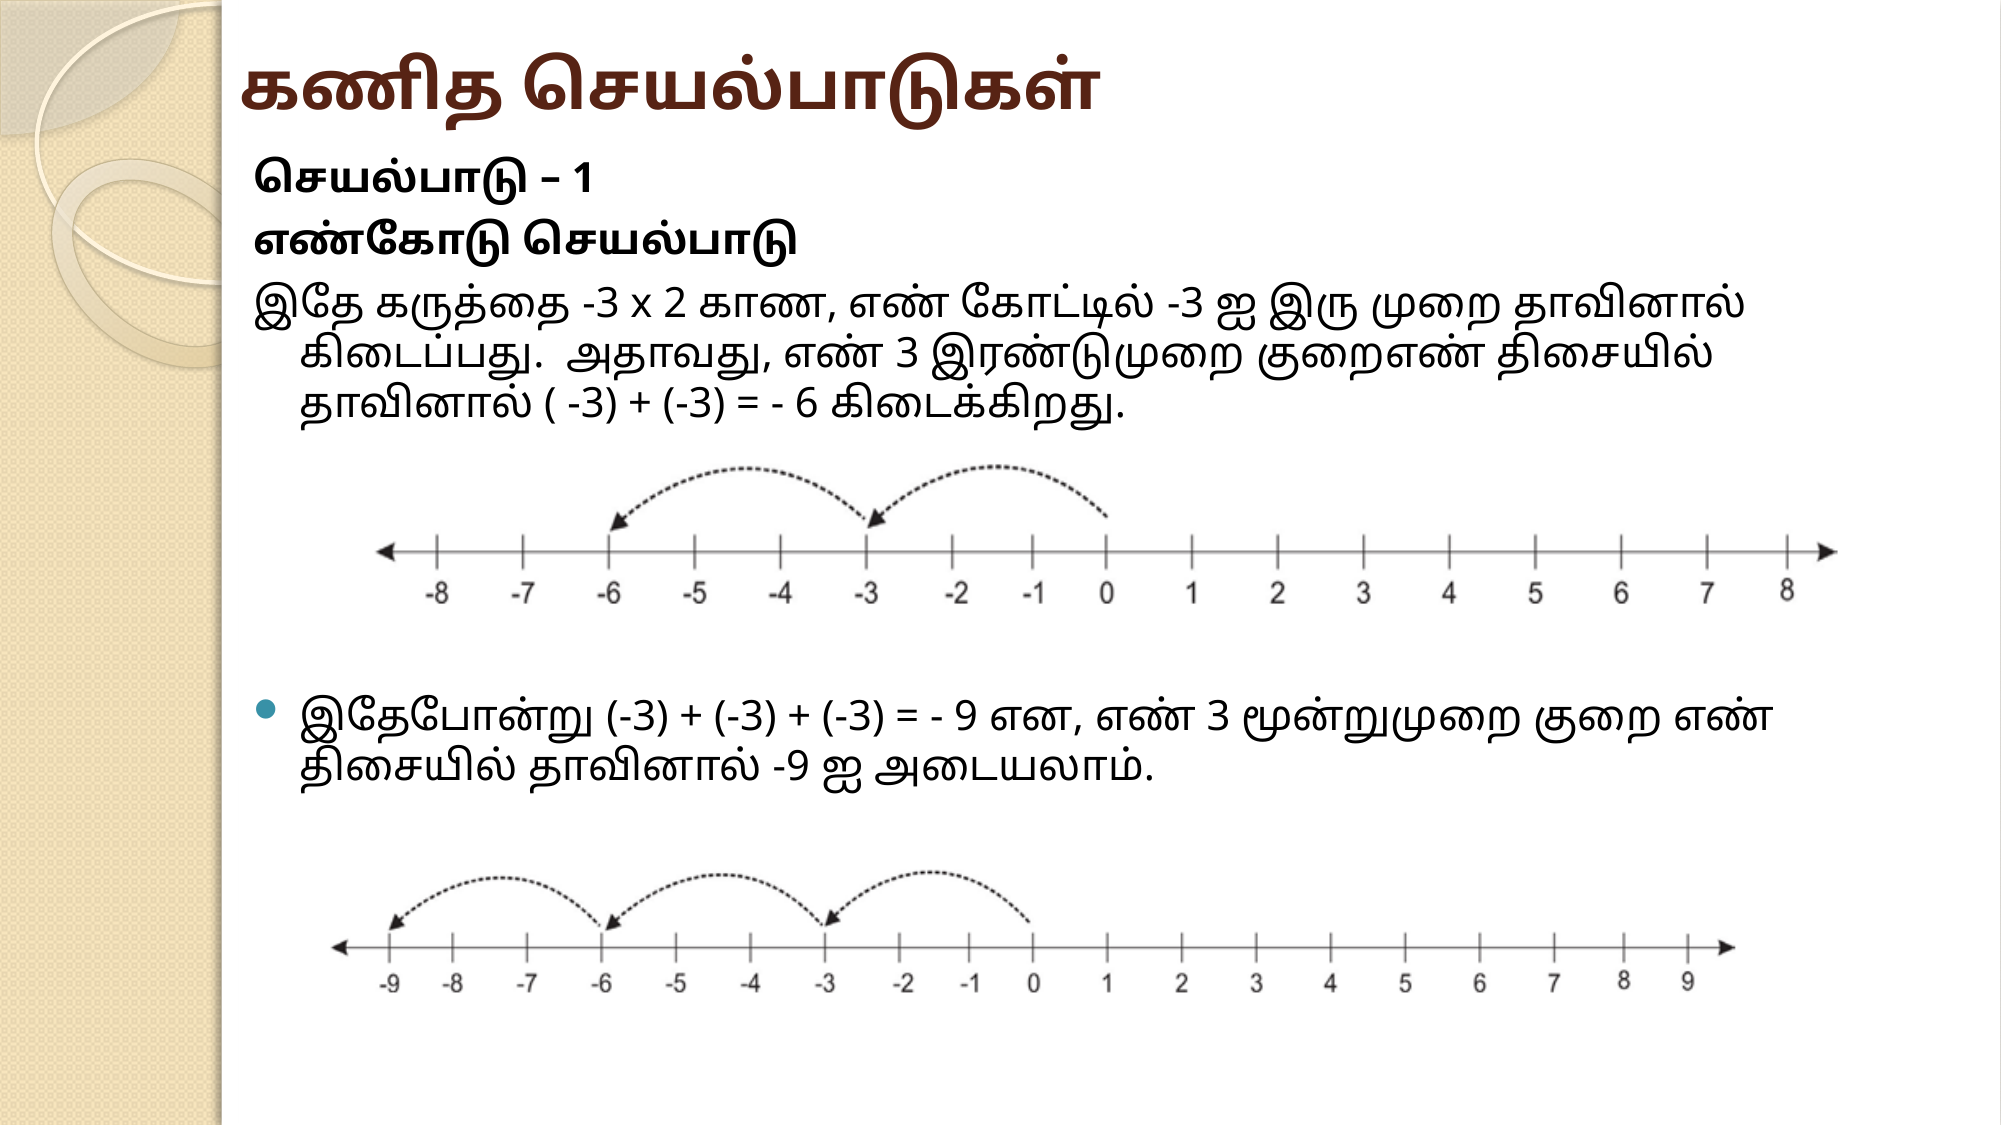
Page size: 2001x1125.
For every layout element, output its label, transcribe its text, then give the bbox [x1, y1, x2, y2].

title கணித செயல்பாடுகள் [225, 24, 1950, 141]
picture [349, 437, 1876, 651]
picture [312, 862, 1763, 1038]
list செயல்பாடு – 1 எண்கோடு செயல்பாடு இதே கருத்தை -3 x 2 காண, எண் கோட்டில் -3 ஐ இரு முறை தாவினால் கிடைப்பது. அதாவது, எண் 3 இரண்டுமுறை குறைஎண் திசையில் தாவினால் ( -3) + (-3) = - 6 கிடைக்கிறது. இதேபோன்று (-3) + (-3) + (-3) = - 9 என, எண் 3 மூன்றுமுறை குறை எண் திசையில் தாவினால் -9 ஐ அடையலாம். [225, 143, 1913, 1063]
